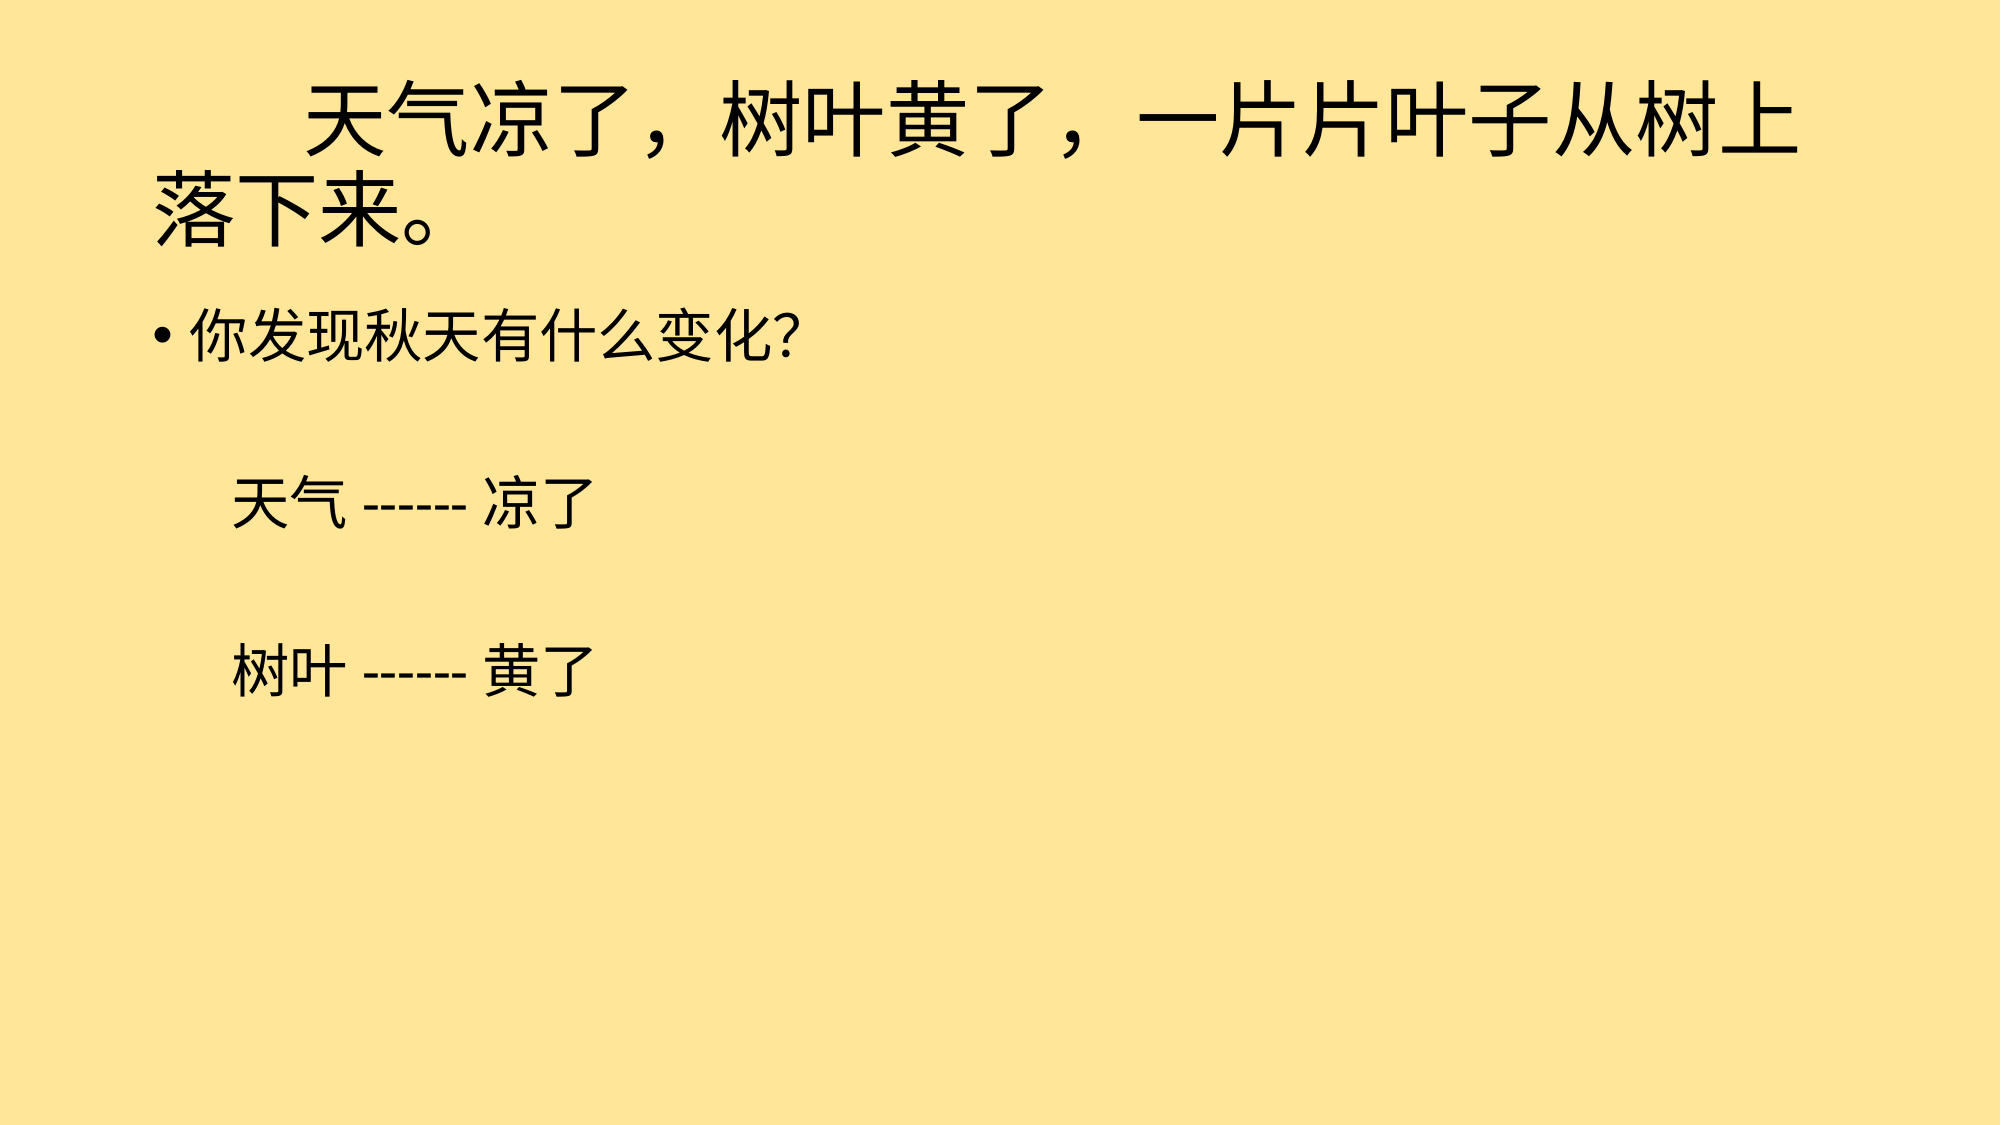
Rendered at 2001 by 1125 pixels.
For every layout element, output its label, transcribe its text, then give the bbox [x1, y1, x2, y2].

list 你发现秋天有什么变化？ 天气------凉了 树叶------黄了 [137, 299, 1863, 1014]
title 天气凉了，树叶黄了，一片片叶子从树上落下来。 [137, 59, 1863, 278]
